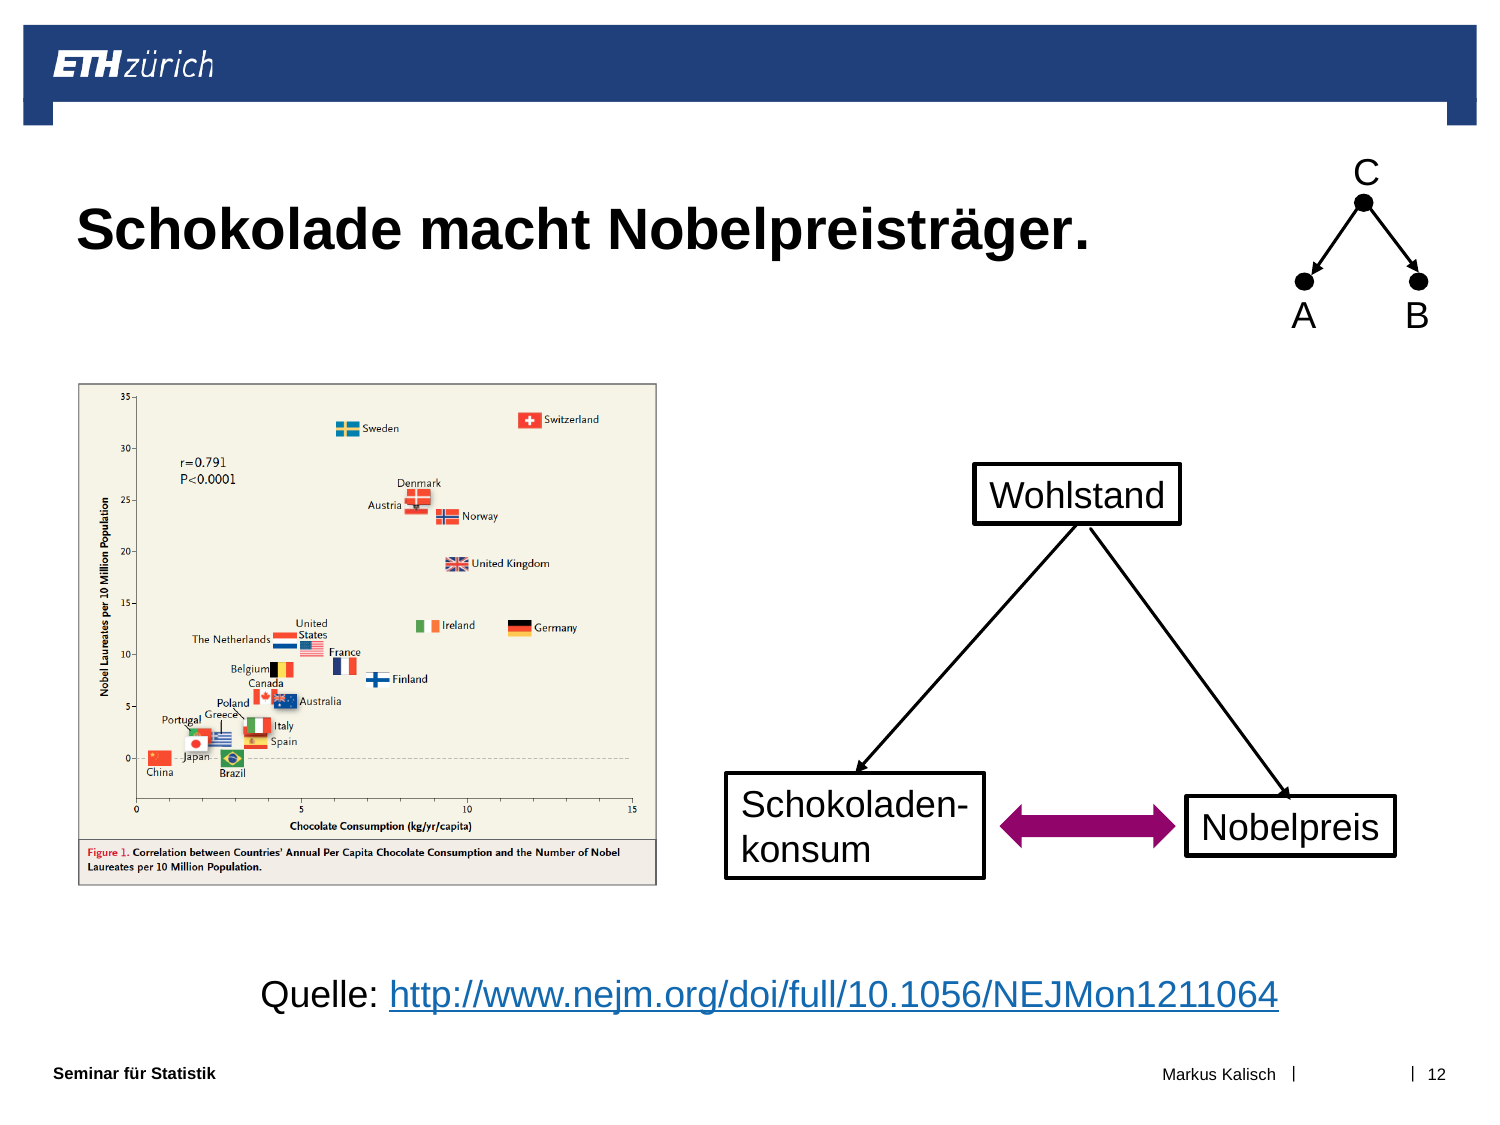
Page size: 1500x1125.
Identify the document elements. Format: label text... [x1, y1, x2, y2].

footer Markus Kalisch [750, 1034, 1277, 1112]
text_box Quelle: http://www.nejm.org/doi/full/10.1056/NEJMon1211064 [245, 962, 1294, 1023]
picture [73, 381, 659, 888]
text_box Wohlstand [972, 462, 1182, 526]
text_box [854, 524, 1078, 774]
text_box Schokoladen- konsum [724, 771, 986, 880]
slide_number 12 [1415, 1034, 1459, 1112]
text_box [997, 801, 1178, 851]
text_box Nobelpreis [1184, 794, 1397, 858]
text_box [1276, 139, 1446, 345]
title Schokolade macht Nobelpreisträger. [53, 101, 1447, 262]
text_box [1090, 528, 1291, 801]
